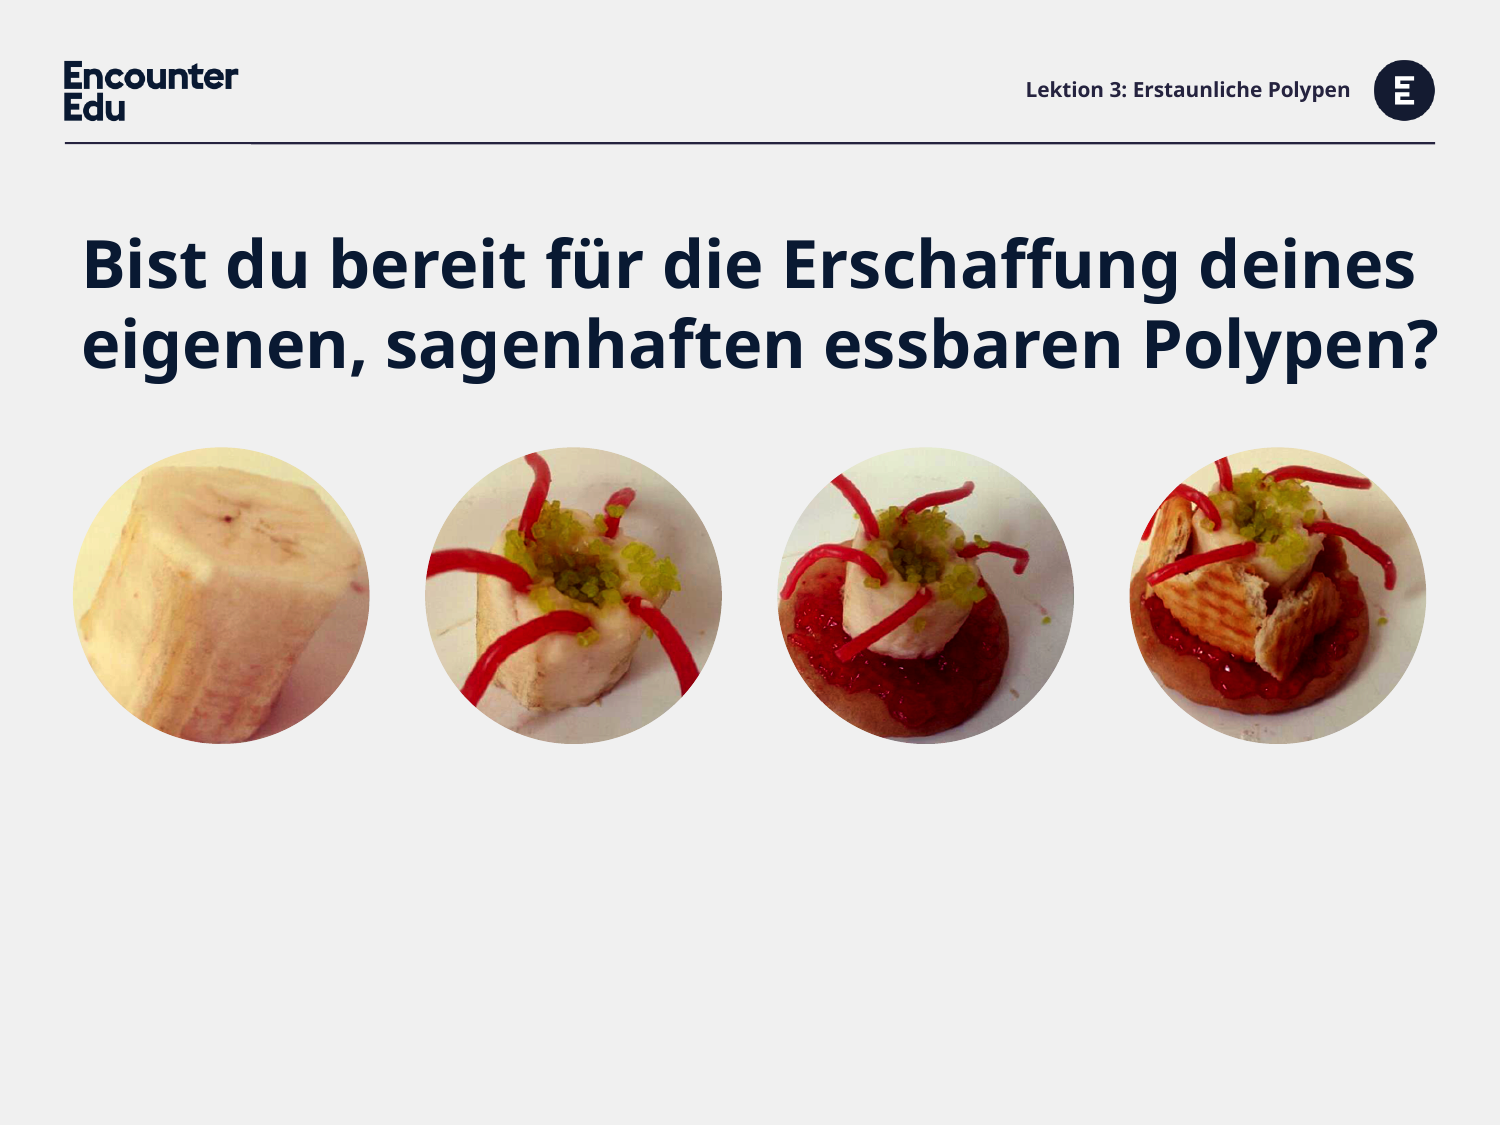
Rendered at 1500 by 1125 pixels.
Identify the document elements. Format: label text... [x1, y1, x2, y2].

picture [60, 59, 243, 122]
text_box [425, 447, 722, 745]
text_box [777, 447, 1075, 745]
text_box [1129, 447, 1427, 745]
text_box [72, 447, 370, 745]
text_box Bist du bereit für die Erschaffung deines eigenen, sagenhaften essbaren Polypen? [73, 214, 1484, 390]
title Lektion 3: Erstaunliche Polypen [749, 67, 1359, 114]
picture [1372, 58, 1436, 122]
